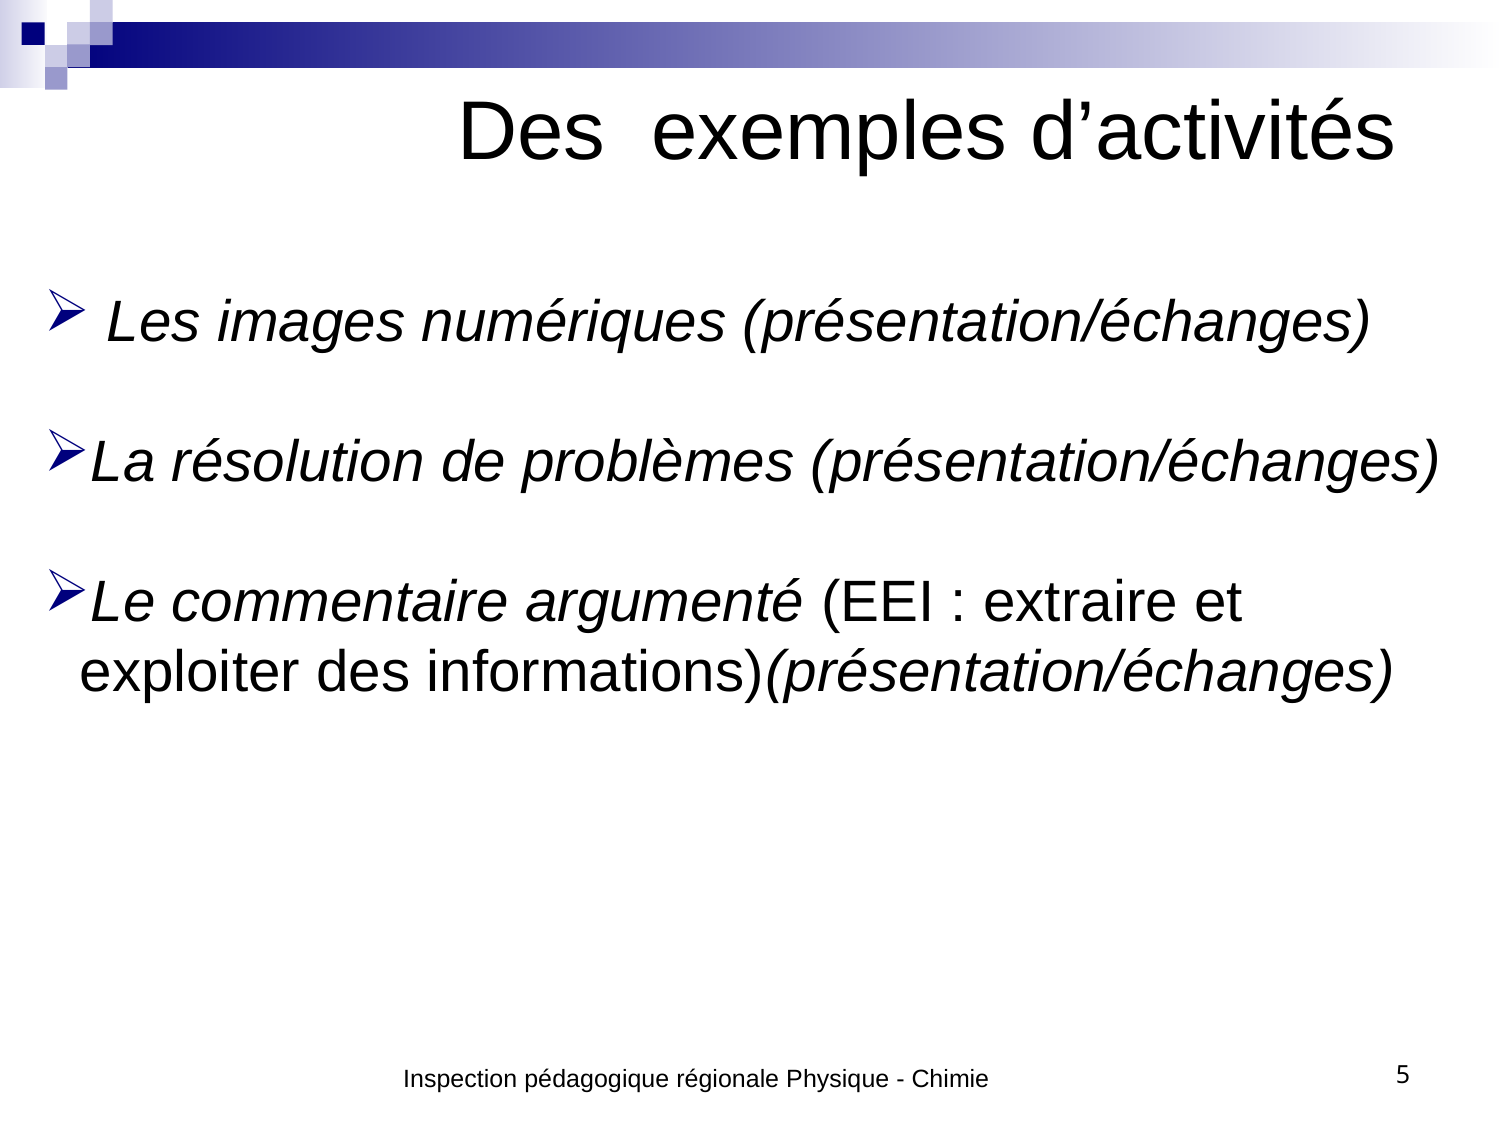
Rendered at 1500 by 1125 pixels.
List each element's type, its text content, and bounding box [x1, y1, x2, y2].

slide_number 5 [1074, 1025, 1425, 1100]
footer Inspection pédagogique régionale Physique - Chimie [371, 1046, 1022, 1100]
text_box Les images numériques (présentation/échanges) La résolution de problèmes (présentation/échanges) Le commentaire argumenté (EEI : extraire et exploiter des informations)(présentation/échanges) [29, 275, 1471, 901]
text_box Des exemples d’activités [336, 68, 1435, 184]
